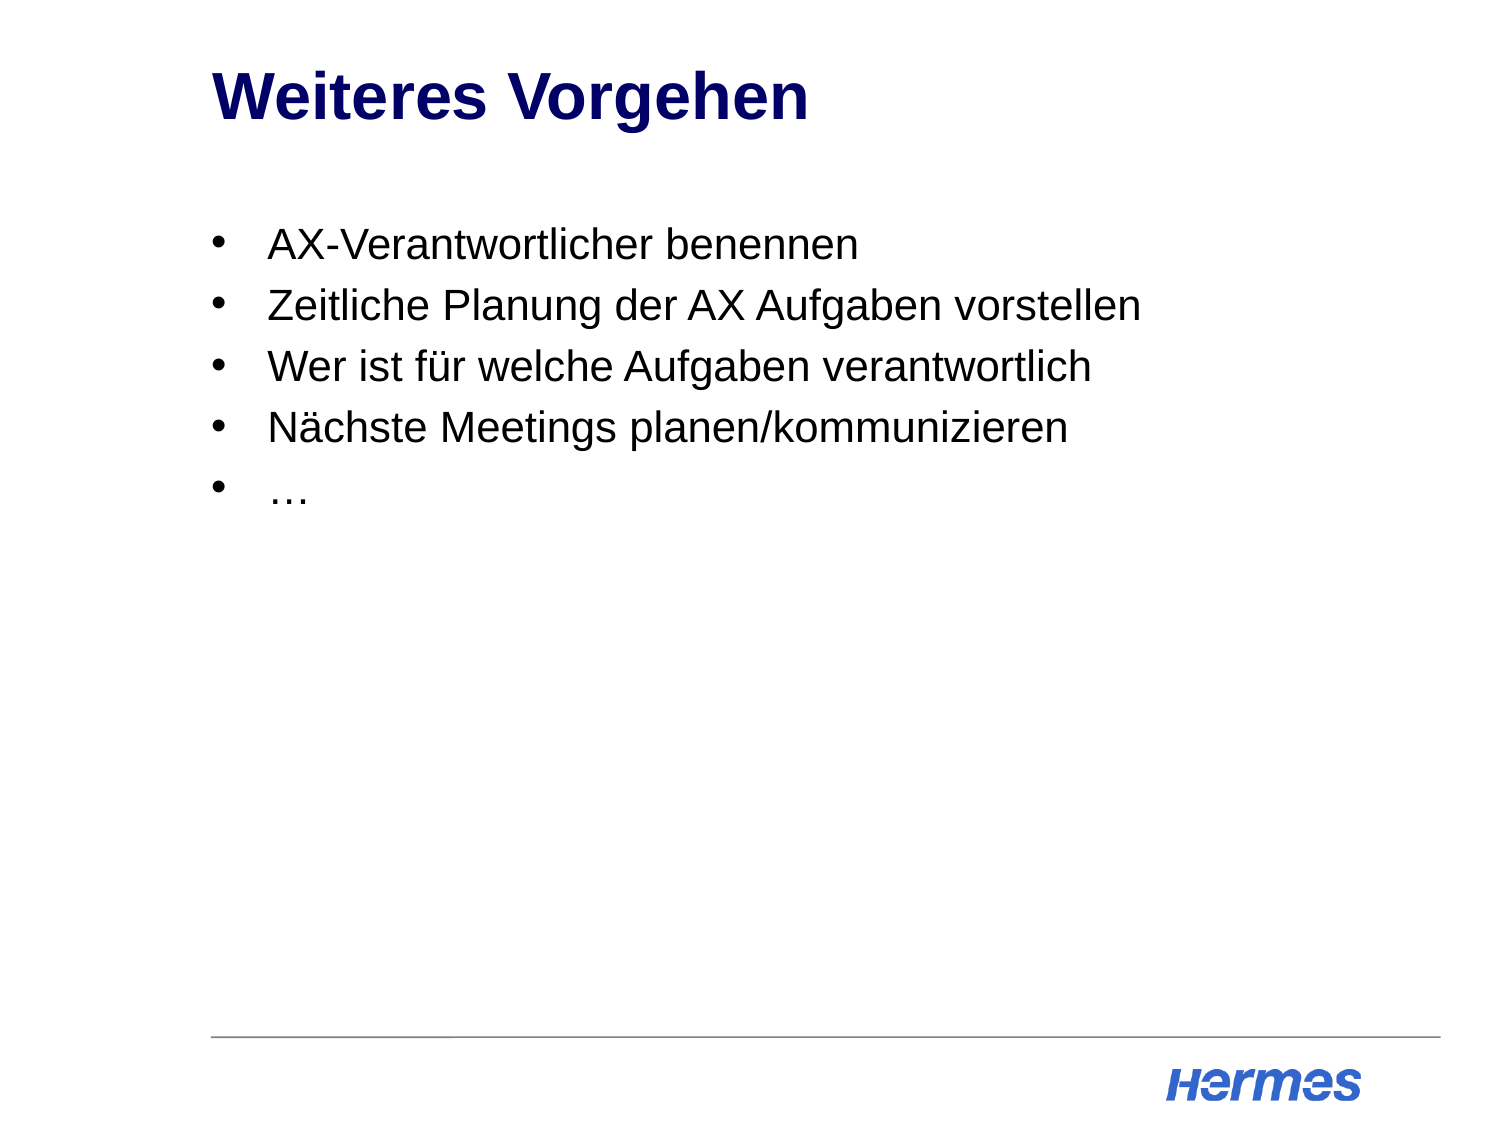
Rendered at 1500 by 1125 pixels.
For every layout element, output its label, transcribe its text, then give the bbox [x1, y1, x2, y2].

picture [1166, 1069, 1361, 1101]
list AX-Verantwortlicher benennen Zeitliche Planung der AX Aufgaben vorstellen Wer ist für welche Aufgaben verantwortlich Nächste Meetings planen/kommunizieren … [210, 215, 1437, 1000]
title Weiteres Vorgehen [212, 52, 1437, 215]
